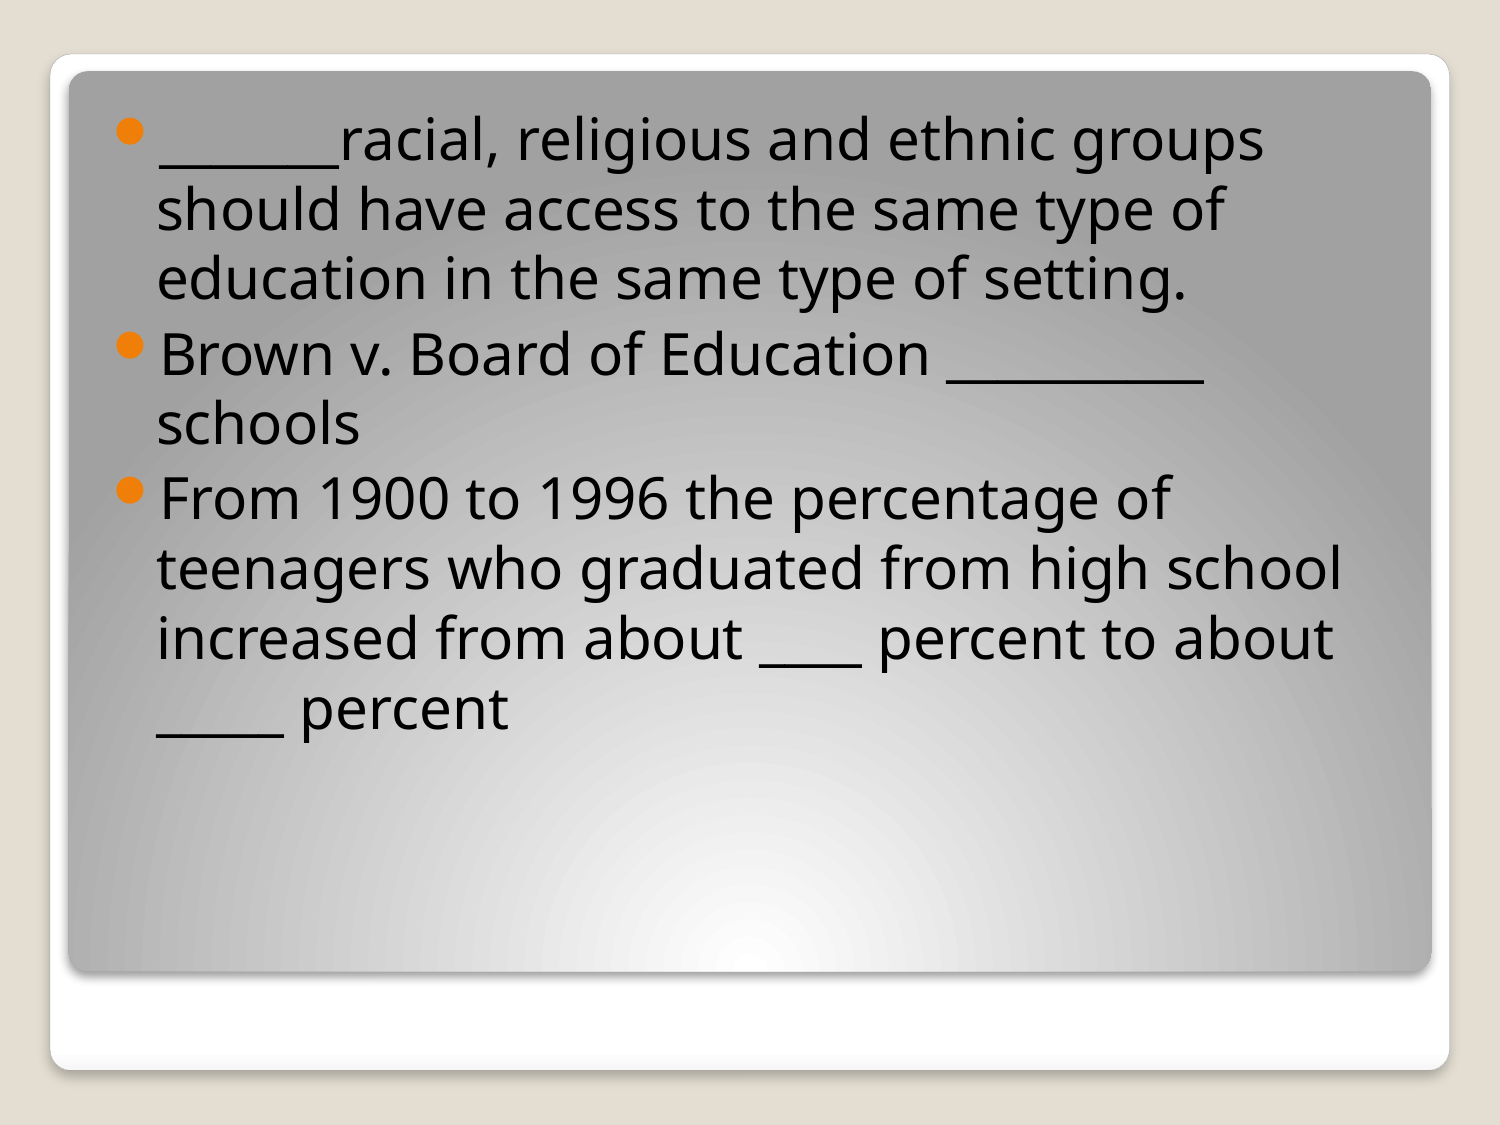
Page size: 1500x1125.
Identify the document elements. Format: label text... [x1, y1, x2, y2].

list _______racial, religious and ethnic groups should have access to the same type of education in the same type of setting. Brown v. Board of Education __________ schools From 1900 to 1996 the percentage of teenagers who graduated from high school increased from about ____ percent to about _____ percent [82, 86, 1425, 774]
